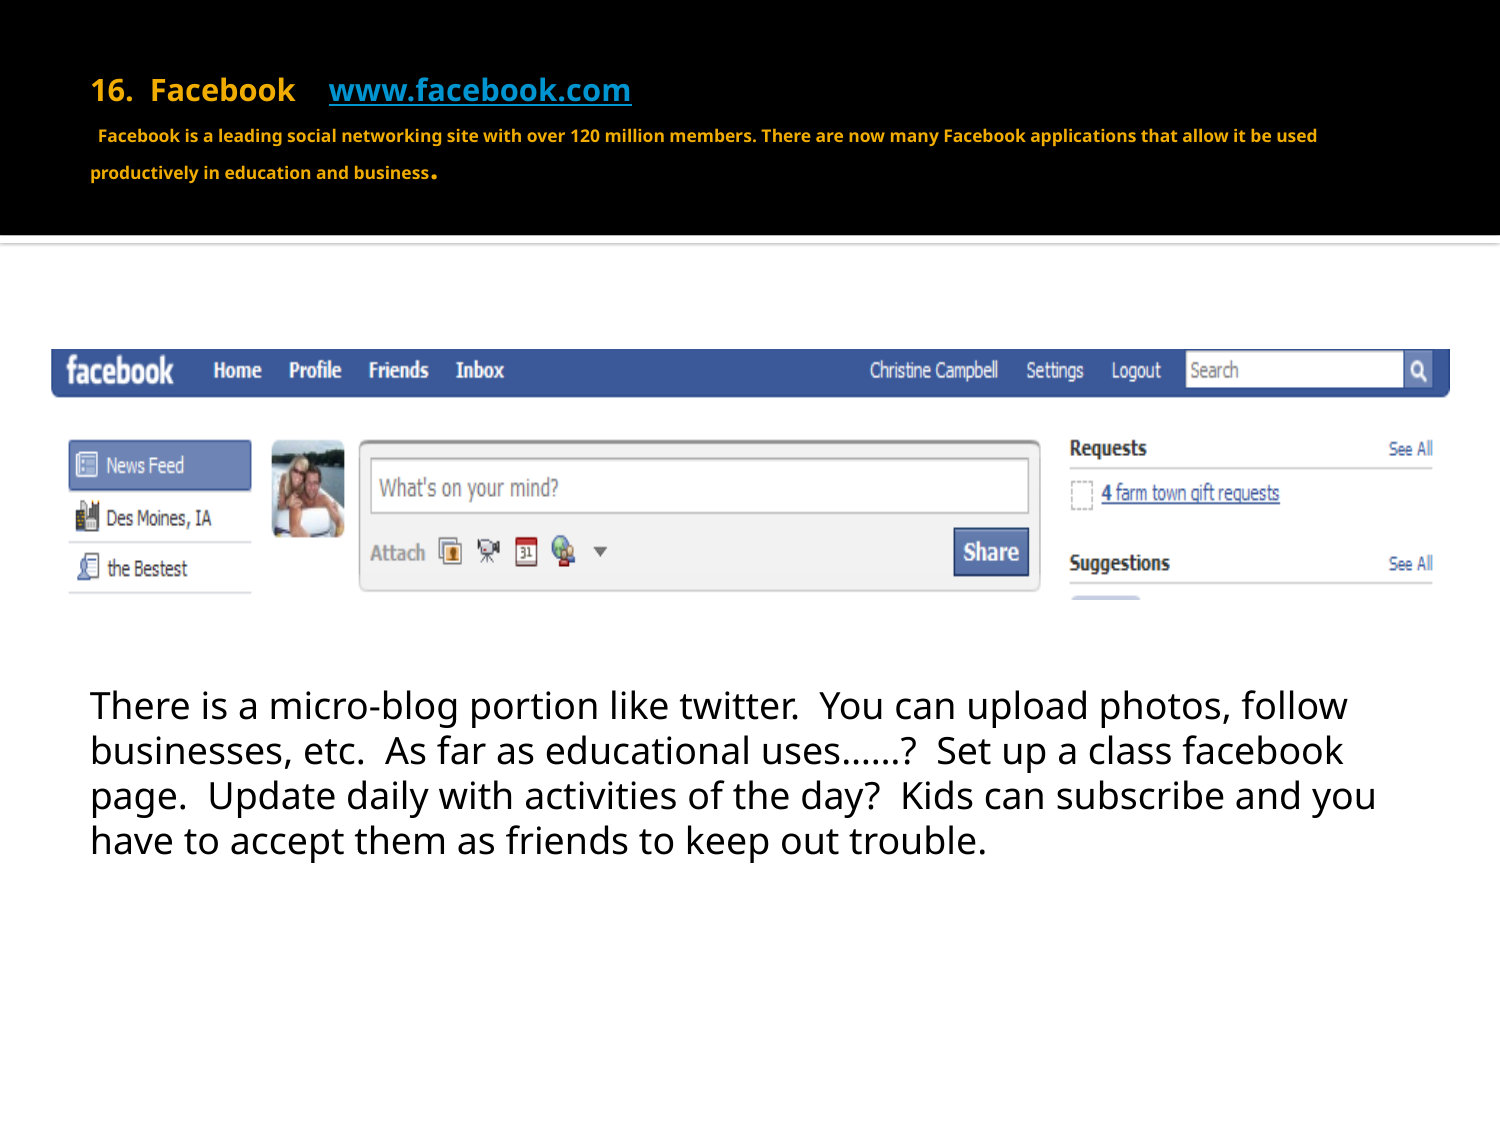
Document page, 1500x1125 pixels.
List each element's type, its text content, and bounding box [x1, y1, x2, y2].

picture [49, 349, 1451, 600]
text_box There is a micro-blog portion like twitter. You can upload photos, follow businesses, etc. As far as educational uses……? Set up a class facebook page. Update daily with activities of the day? Kids can subscribe and you have to accept them as friends to keep out trouble. [74, 674, 1413, 870]
title 16. Facebook www.facebook.com Facebook is a leading social networking site with over 120 million members. There are now many Facebook applications that allow it be used productively in education and business. [75, 25, 1425, 231]
